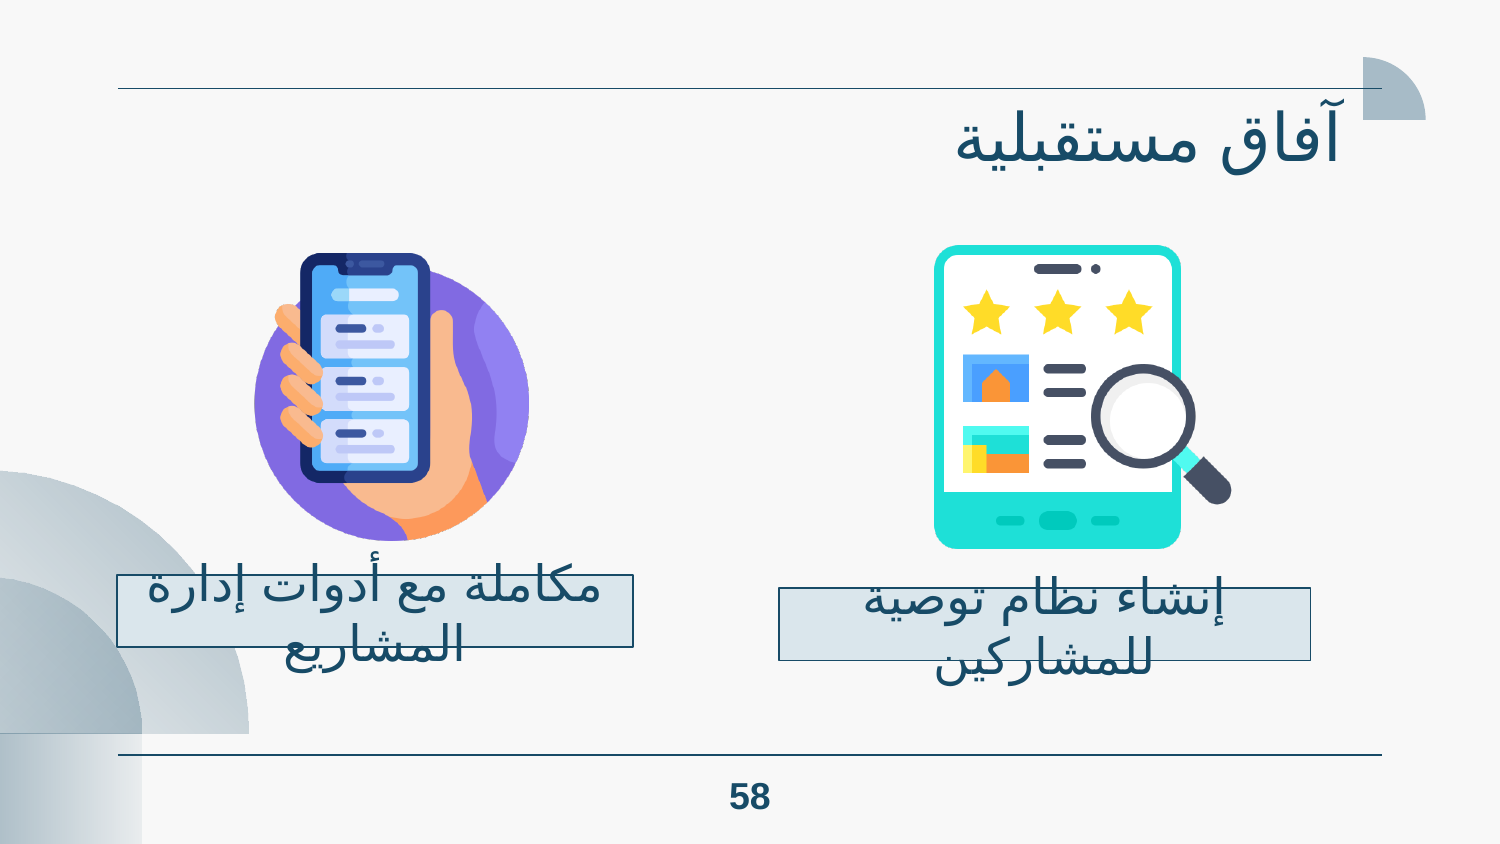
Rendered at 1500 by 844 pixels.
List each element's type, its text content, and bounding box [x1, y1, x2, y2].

picture [247, 253, 536, 541]
text_box مكاملة مع أدوات إدارة المشاريع [117, 574, 634, 648]
text_box آفاق مستقبلية [93, 79, 1358, 165]
text_box 58 [698, 758, 801, 831]
picture [934, 245, 1238, 549]
text_box إنشاء نظام توصية للمشاركين [779, 588, 1311, 661]
